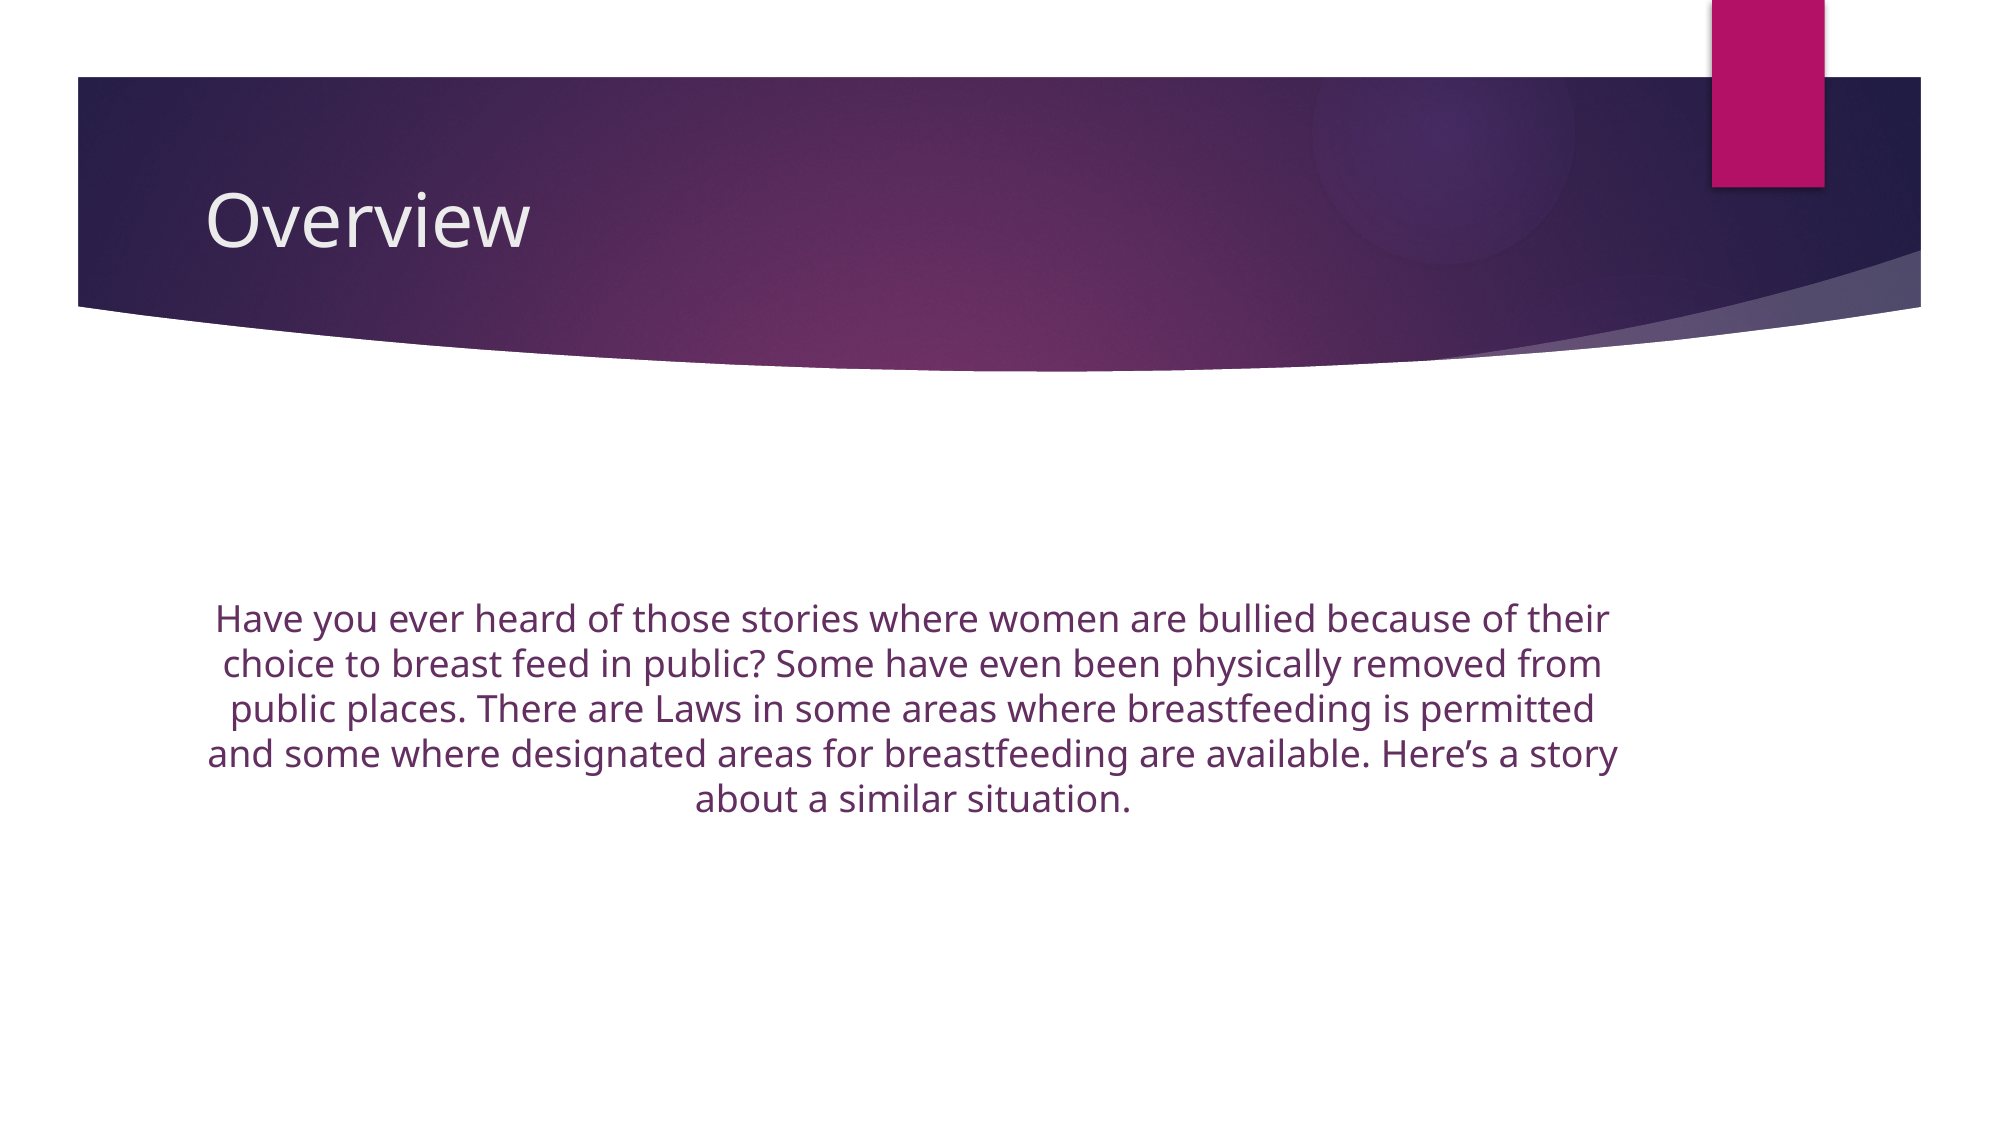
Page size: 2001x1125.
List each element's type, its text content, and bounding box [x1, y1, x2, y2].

list Have you ever heard of those stories where women are bullied because of their choice to breast feed in public? Some have even been physically removed from public places. There are Laws in some areas where breastfeeding is permitted and some where designated areas for breastfeeding are available. Here’s a story about a similar situation. [189, 427, 1638, 988]
title Overview [189, 159, 1627, 276]
